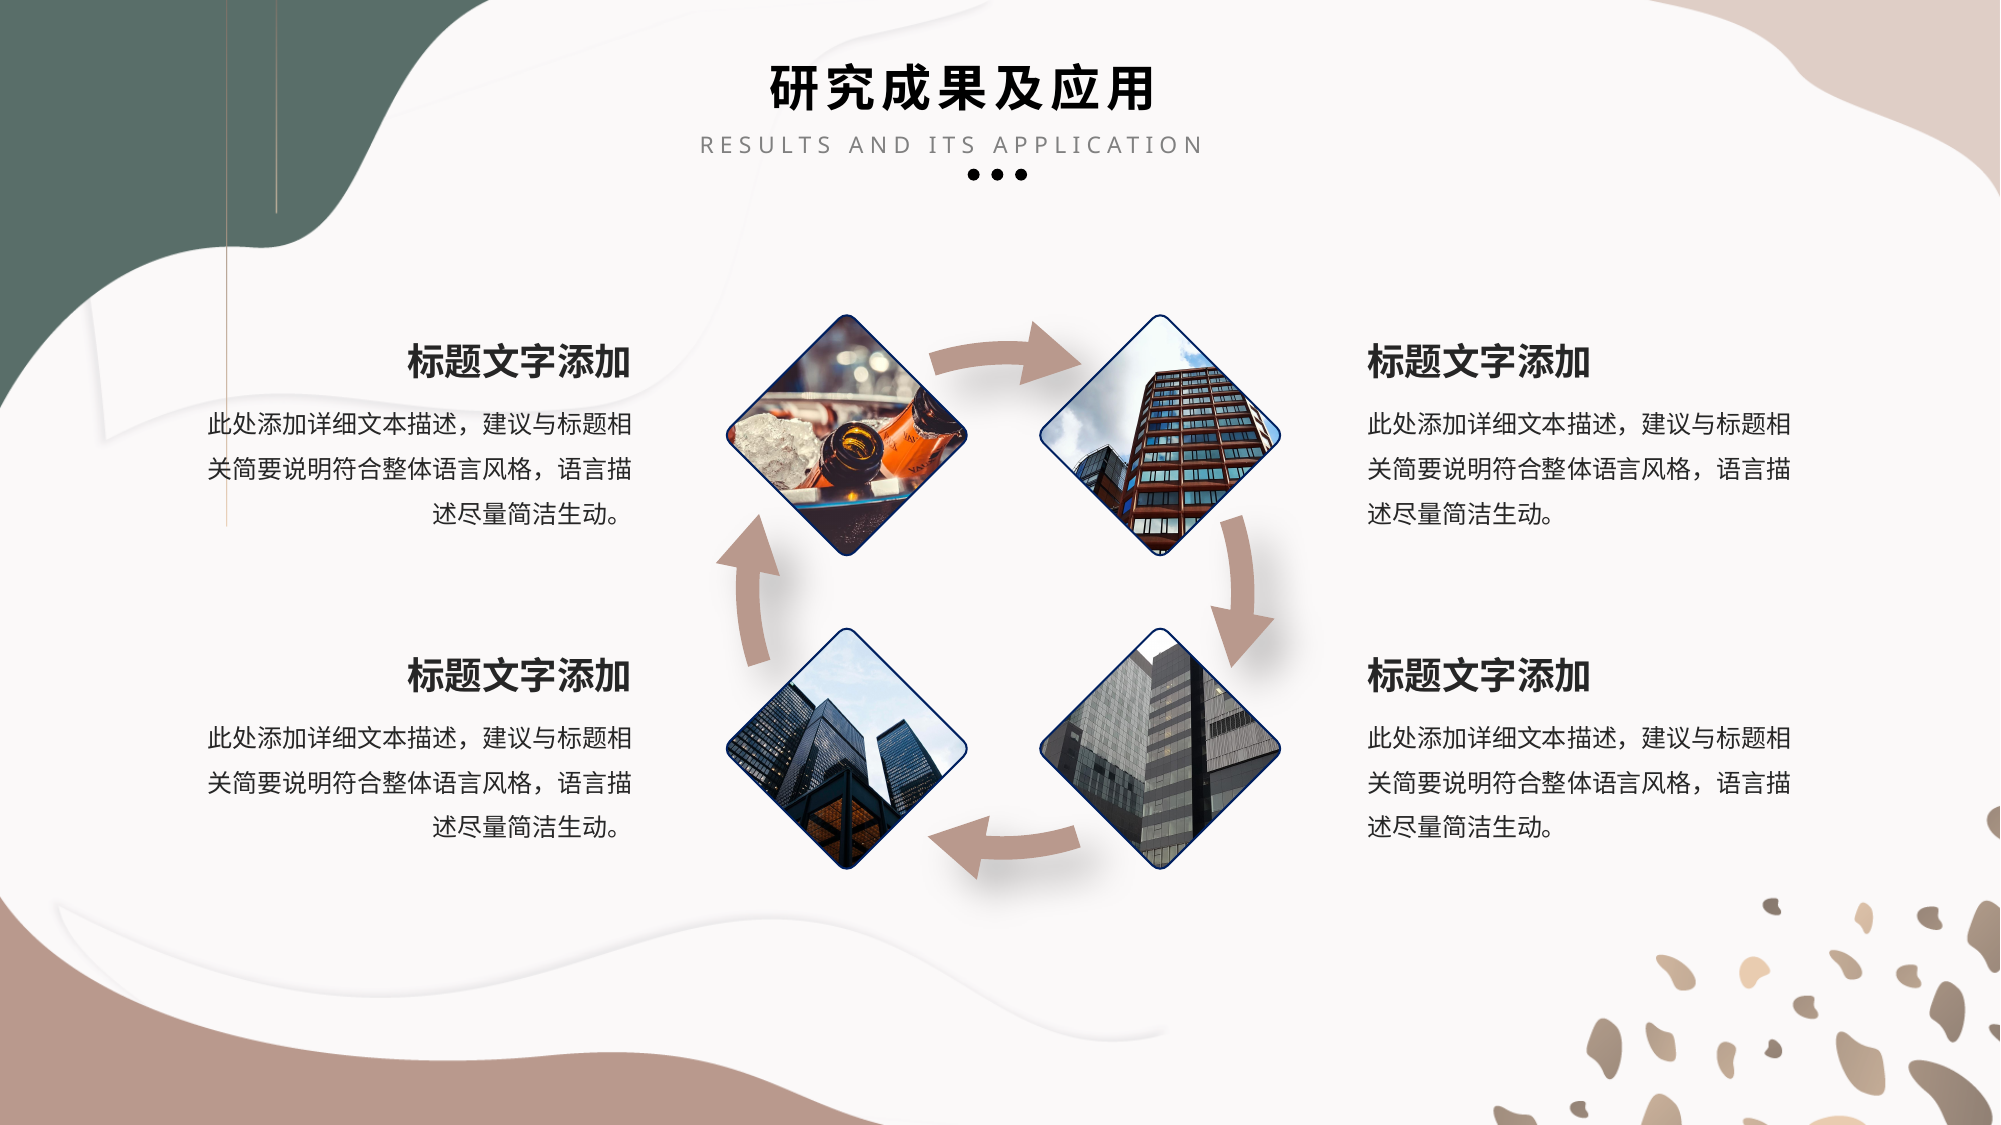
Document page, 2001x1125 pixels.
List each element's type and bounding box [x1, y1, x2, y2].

text_box [726, 628, 967, 869]
text_box [1040, 315, 1281, 556]
text_box [929, 321, 1081, 385]
picture [0, 0, 2000, 1125]
text_box [1211, 515, 1274, 667]
text_box [726, 315, 967, 556]
text_box [1040, 628, 1281, 869]
text_box [1352, 330, 1810, 533]
text_box [928, 816, 1080, 879]
text_box [716, 514, 780, 667]
text_box [190, 644, 648, 846]
text_box [190, 330, 648, 533]
text_box [699, 56, 1301, 181]
text_box [1352, 644, 1810, 846]
